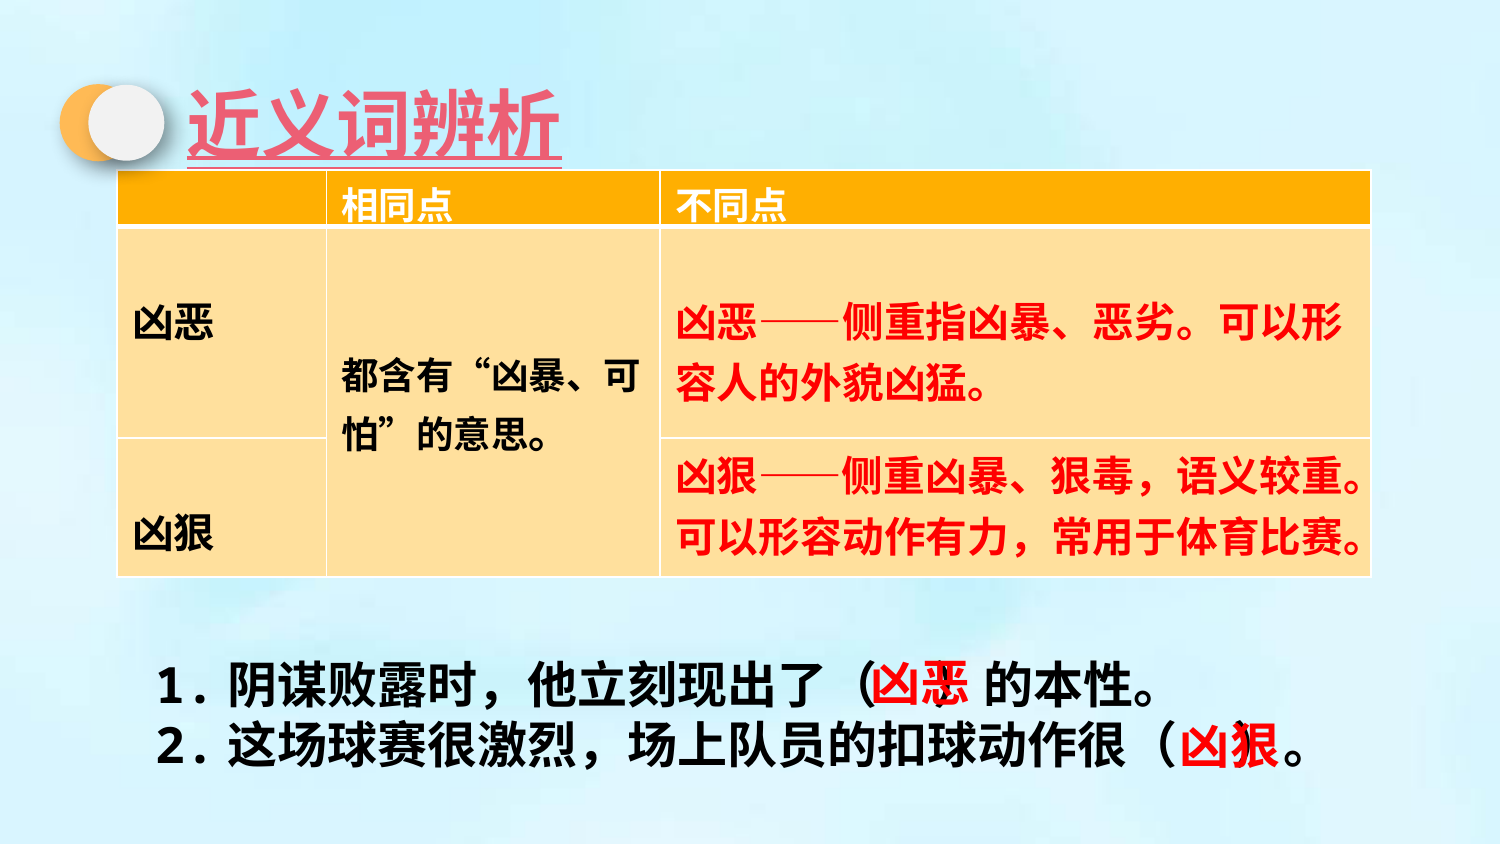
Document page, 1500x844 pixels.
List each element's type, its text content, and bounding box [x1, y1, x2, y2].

text_box [59, 84, 110, 161]
table_cell 都含有“凶暴、可怕”的意思。 [327, 229, 659, 576]
table_cell 凶狠 [118, 439, 326, 576]
text_box 凶狠 [1165, 706, 1318, 782]
text_box 1.阴谋败露时，他立刻现出了（ ）的本性。 2.这场球赛很激烈，场上队员的扣球动作很（ ）。 [140, 585, 1407, 781]
table_header 相同点 [327, 171, 659, 224]
text_box 凶恶 [855, 644, 1008, 720]
table_header [118, 171, 326, 224]
text_box [87, 83, 166, 162]
picture [0, 0, 1500, 844]
table_cell 凶恶——侧重指凶暴、恶劣。可以形容人的外貌凶猛。 [661, 229, 1370, 437]
table_cell 凶狠——侧重凶暴、狠毒，语义较重。可以形容动作有力，常用于体育比赛。 [661, 439, 1370, 576]
text_box 近义词辨析 [172, 69, 577, 169]
table_cell 凶恶 [118, 229, 326, 437]
table_header 不同点 [661, 171, 1370, 224]
